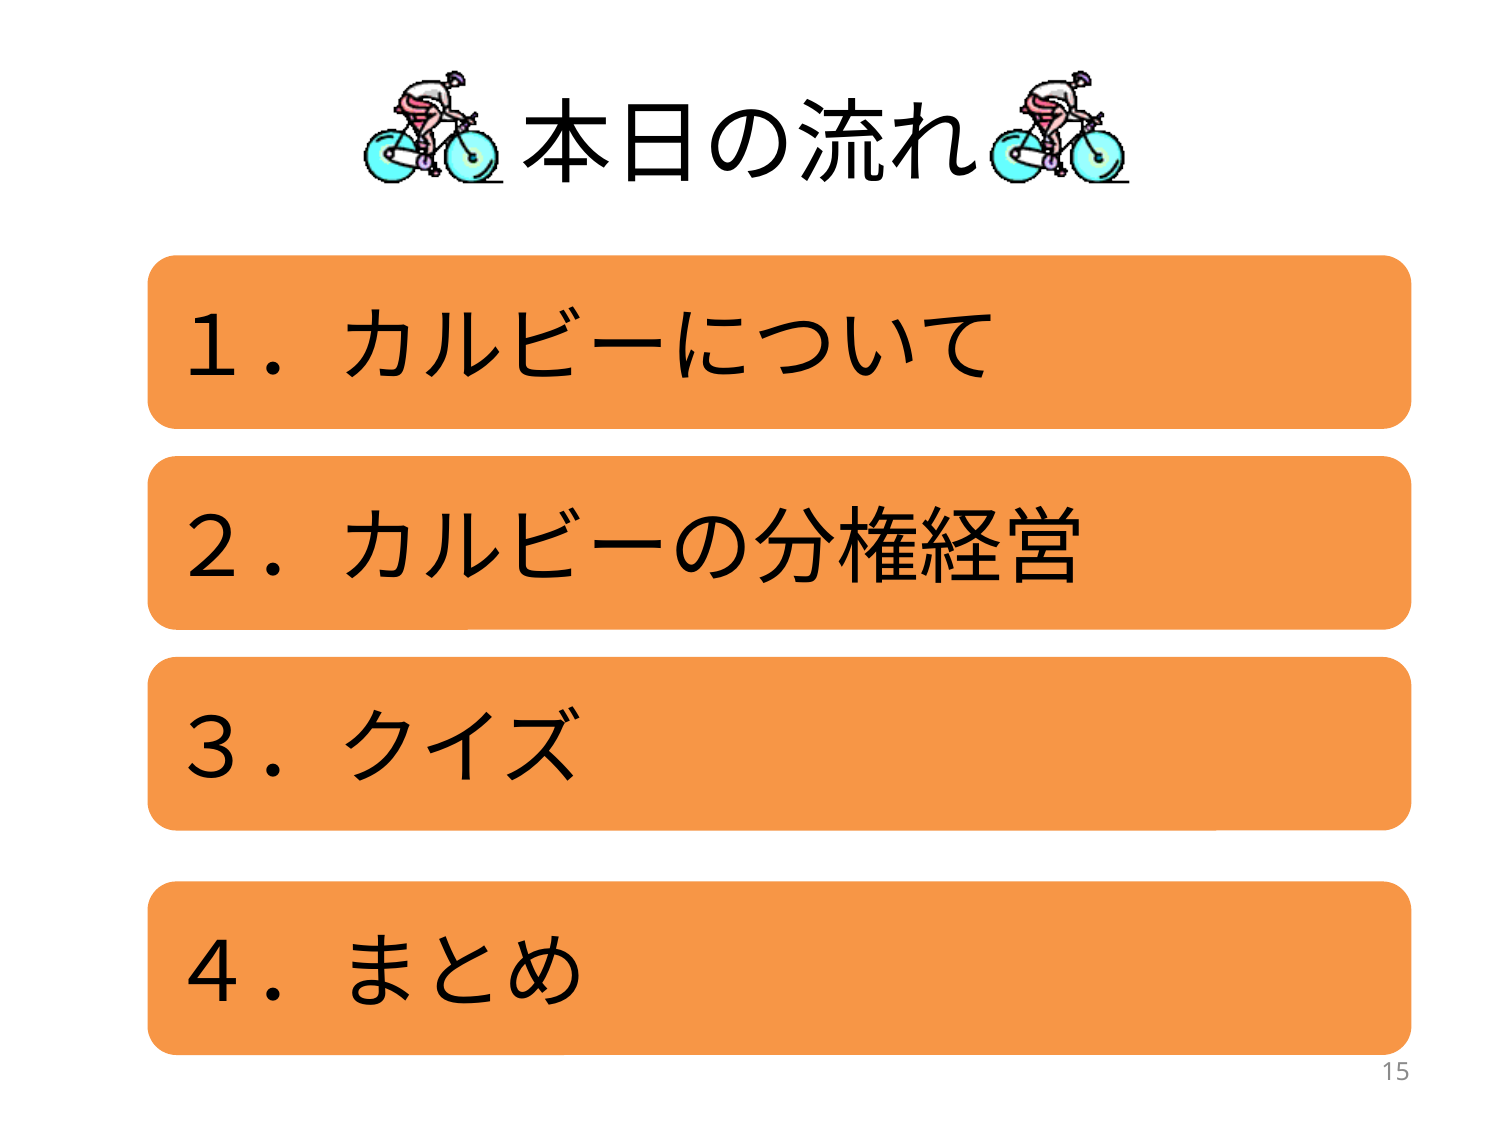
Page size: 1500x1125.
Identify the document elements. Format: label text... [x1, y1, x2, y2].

text_box ３．クイズ [145, 654, 1414, 833]
slide_number 15 [1074, 1042, 1425, 1103]
text_box ４．まとめ [145, 879, 1414, 1058]
picture [348, 66, 507, 187]
text_box １．カルビーについて [145, 253, 1414, 432]
picture [974, 66, 1133, 187]
text_box ２．カルビーの分権経営 [145, 454, 1414, 632]
title 本日の流れ [75, 45, 1425, 233]
